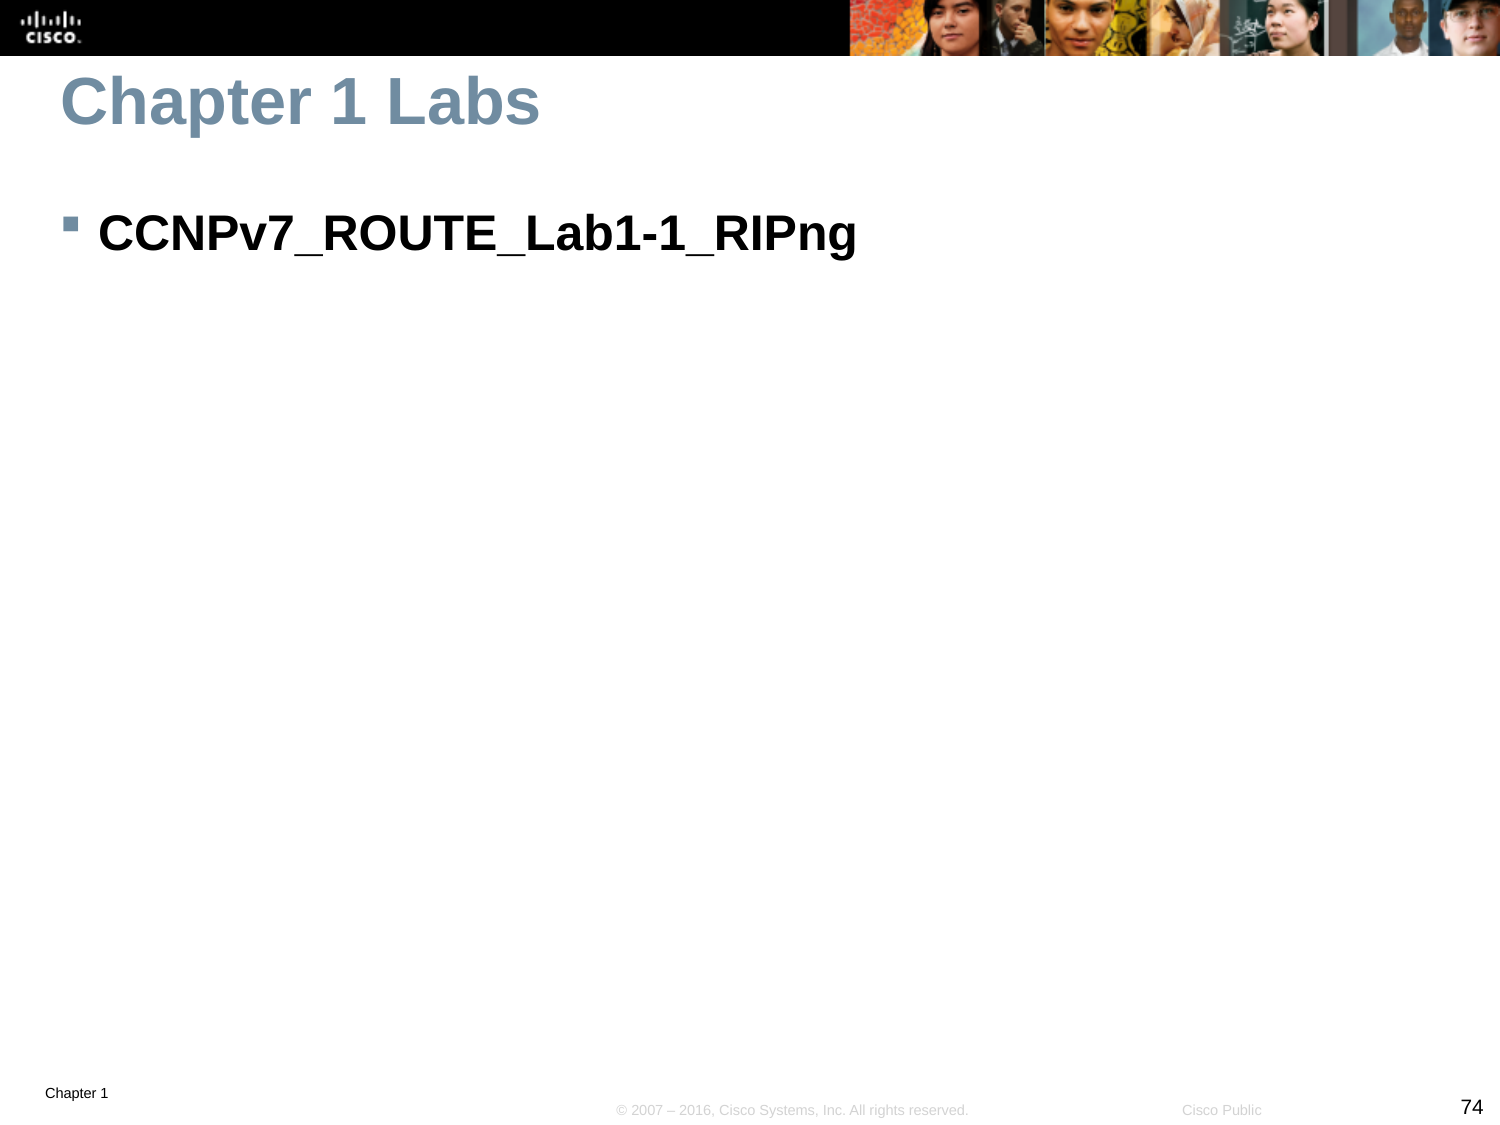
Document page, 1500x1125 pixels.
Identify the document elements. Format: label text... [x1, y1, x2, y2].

title Chapter 1 Labs [45, 59, 1444, 182]
picture [0, 0, 1500, 56]
list CCNPv7_ROUTE_Lab1-1_RIPng [45, 193, 1444, 1037]
